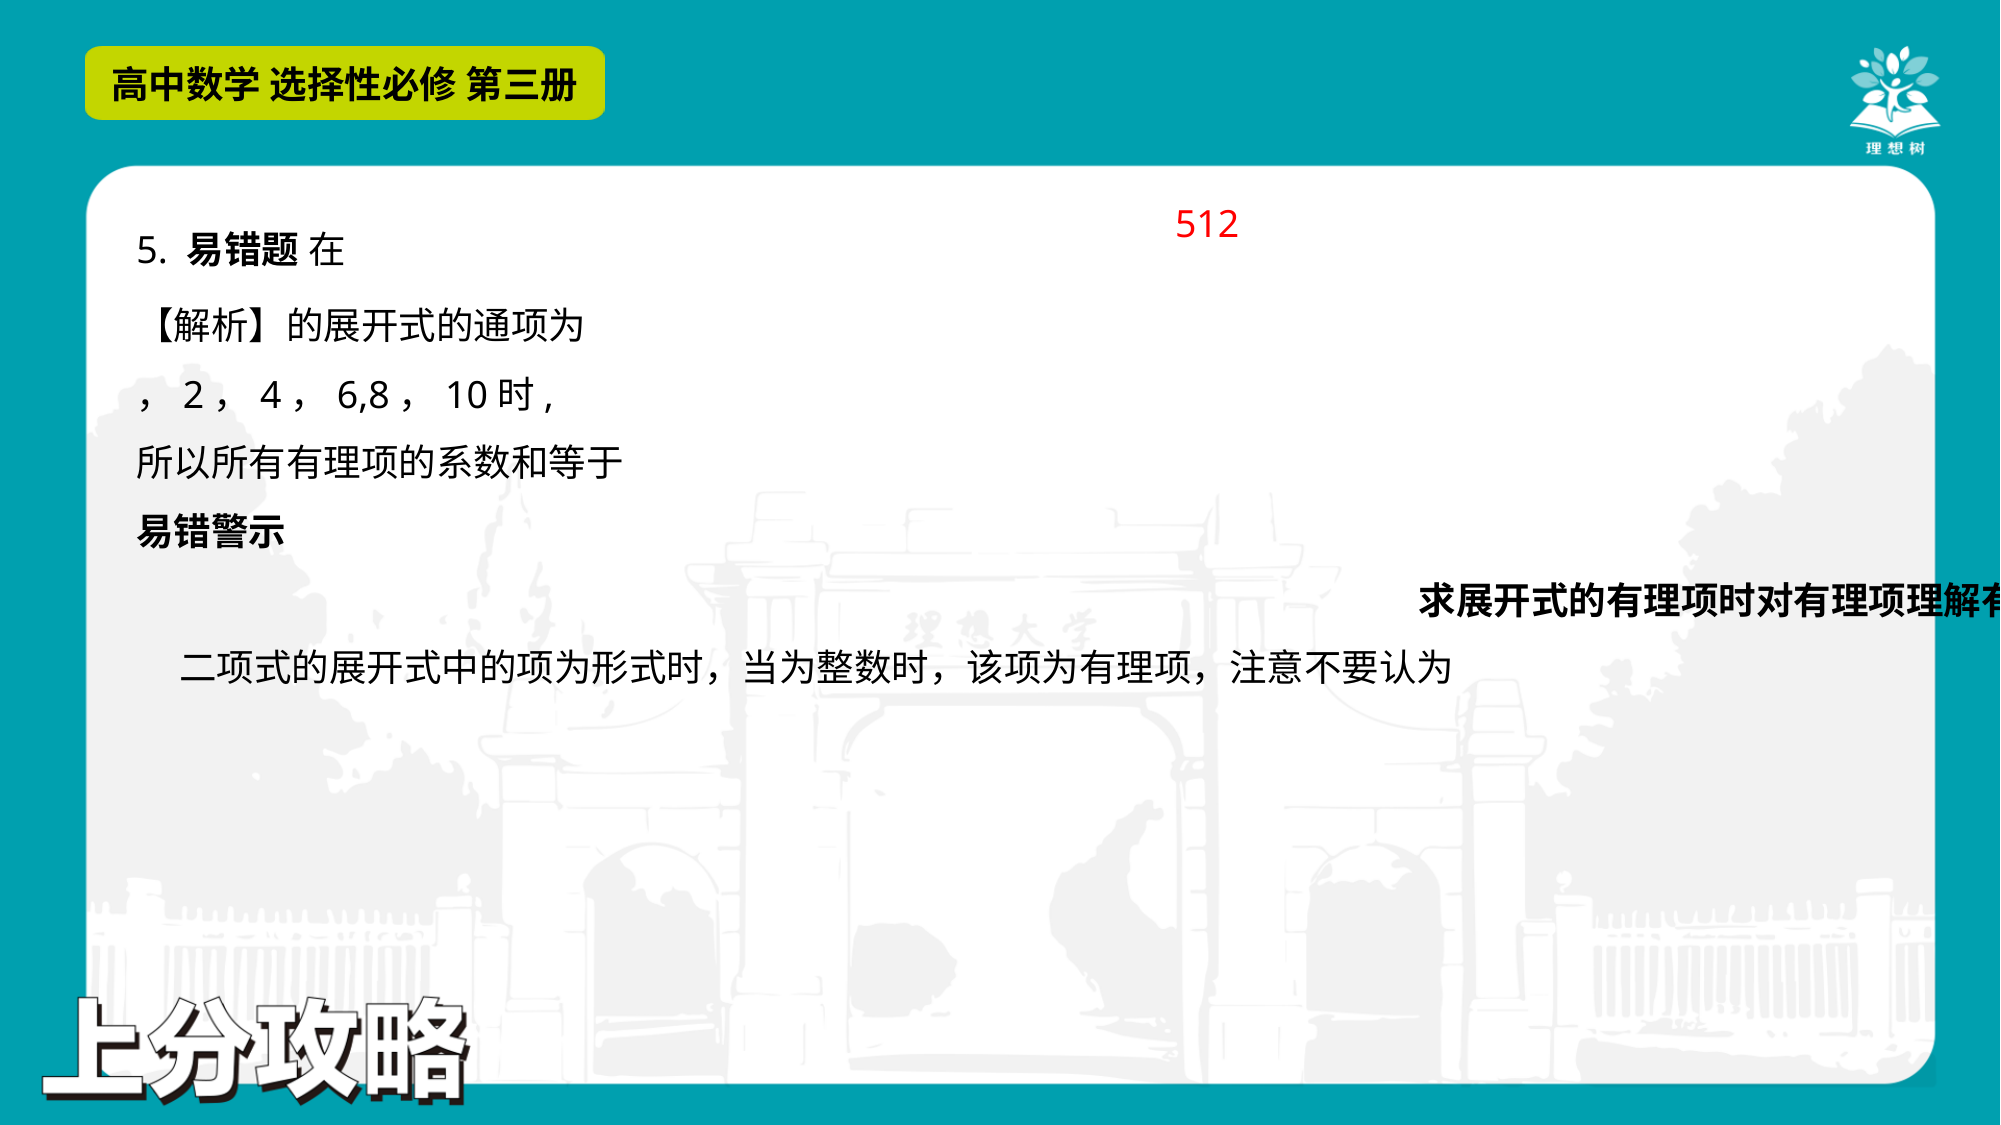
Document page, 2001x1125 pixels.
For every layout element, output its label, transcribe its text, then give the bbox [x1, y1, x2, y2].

picture [0, 0, 2000, 1125]
text_box 512 [1160, 199, 1254, 244]
